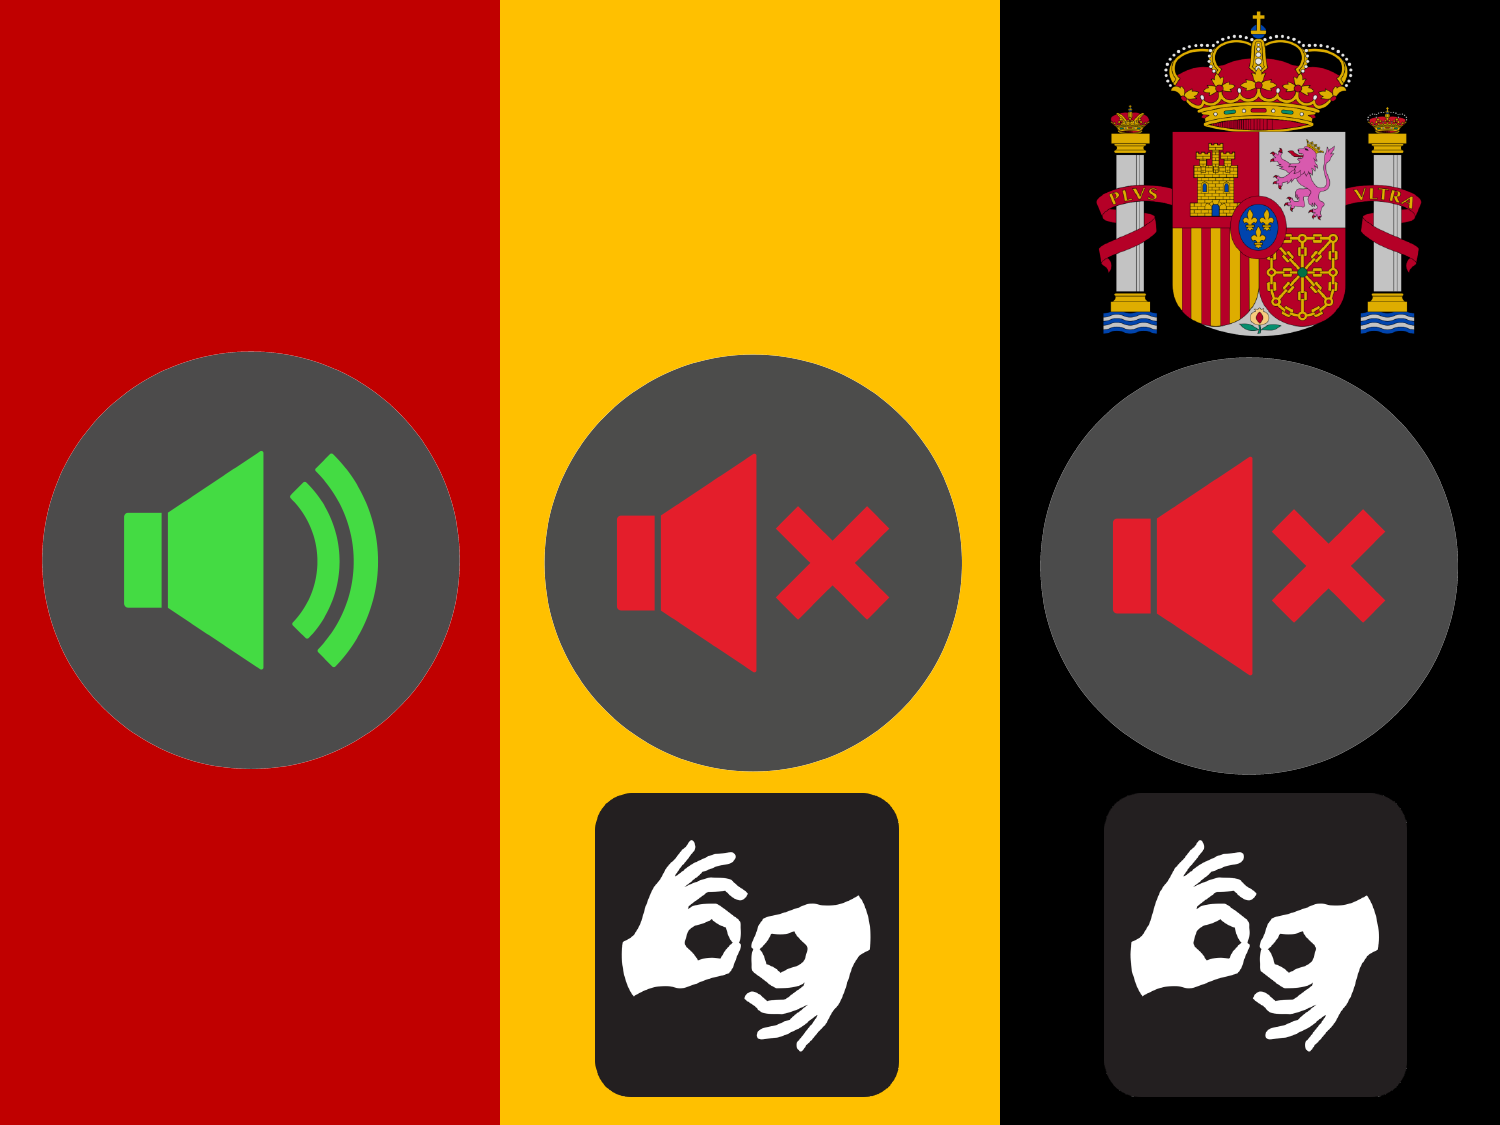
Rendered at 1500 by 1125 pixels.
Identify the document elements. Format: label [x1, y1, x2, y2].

picture [1104, 793, 1408, 1097]
picture [513, 337, 981, 788]
table_header [1000, 0, 1500, 1125]
picture [595, 793, 899, 1097]
picture [25, 340, 479, 786]
table_header [500, 0, 1000, 1125]
table_header [0, 0, 500, 1125]
picture [1009, 6, 1477, 791]
